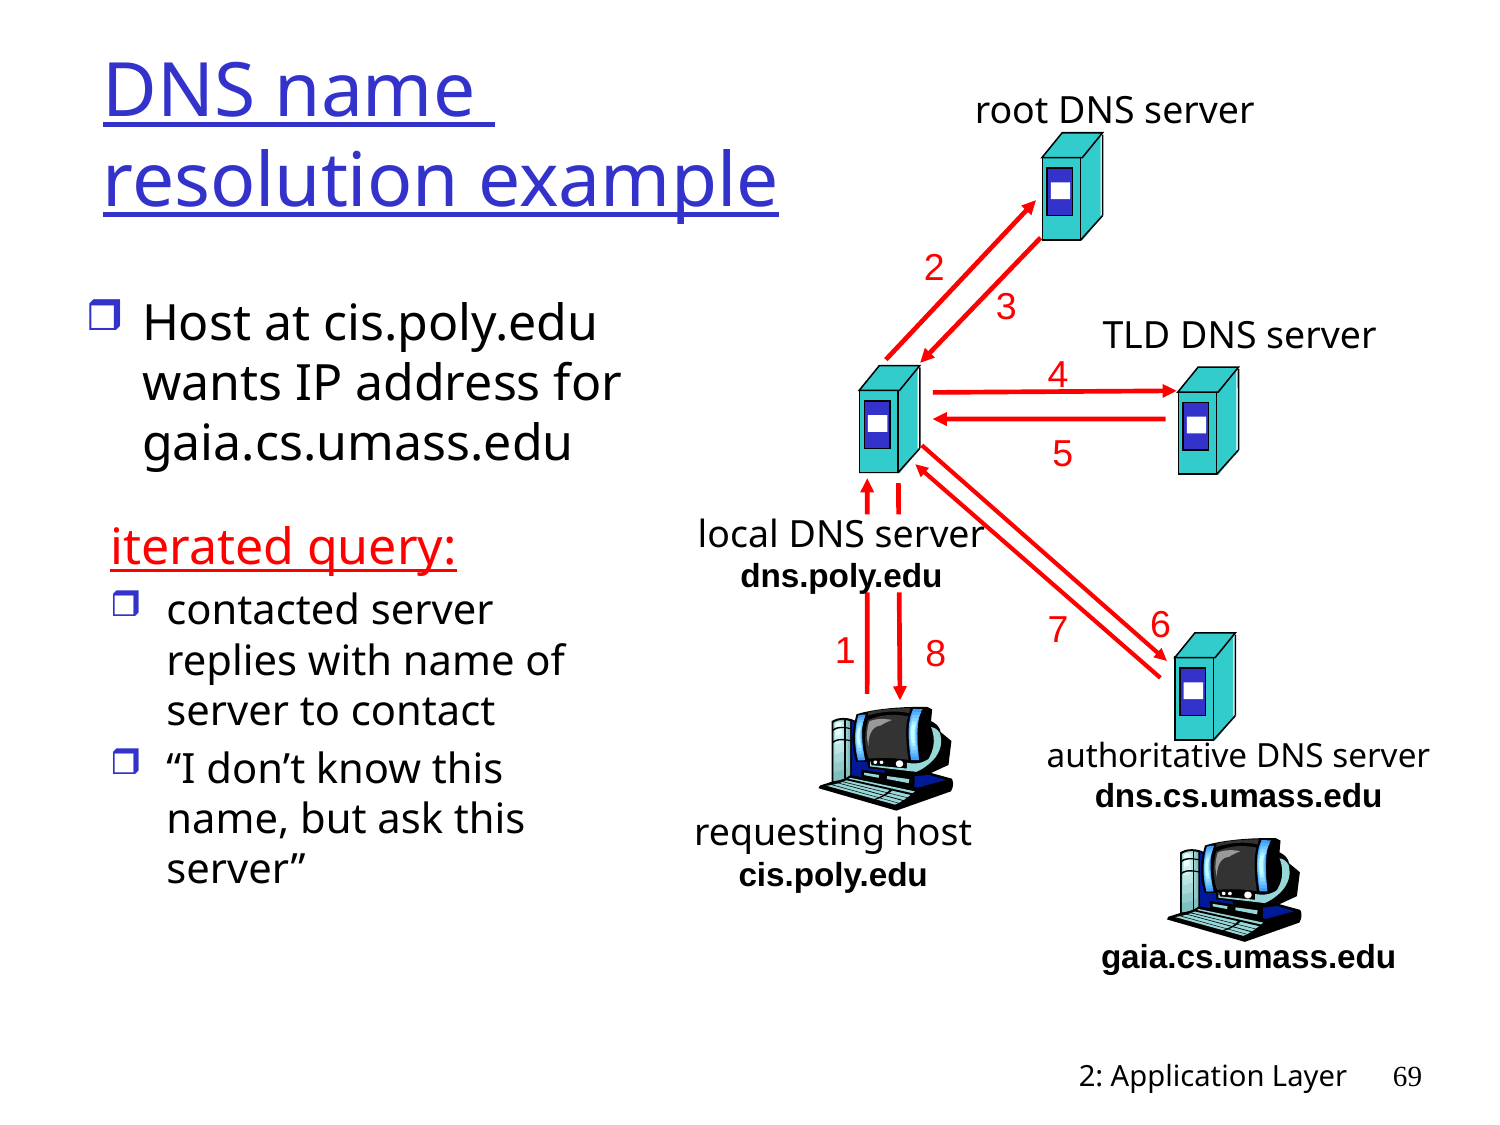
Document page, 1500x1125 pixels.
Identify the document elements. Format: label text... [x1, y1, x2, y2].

text_box requesting host cis.poly.edu [679, 800, 988, 901]
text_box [818, 705, 956, 811]
text_box 3 [980, 274, 1032, 335]
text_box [677, 501, 1006, 603]
text_box [920, 300, 980, 363]
text_box authoritative DNS server dns.cs.umass.edu [1031, 726, 1446, 822]
text_box iterated query: contacted server replies with name of server to contact “I don’t know this name, but ask this server” [95, 507, 615, 937]
list Host at cis.poly.edu wants IP address for gaia.cs.umass.edu [70, 282, 656, 1046]
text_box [1174, 632, 1236, 741]
text_box 7 [1032, 597, 1083, 658]
text_box [893, 610, 907, 701]
text_box [1083, 384, 1172, 398]
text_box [1177, 366, 1239, 476]
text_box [1041, 132, 1103, 241]
text_box TLD DNS server [1074, 303, 1405, 364]
text_box 1 [820, 618, 871, 679]
text_box 8 [910, 621, 962, 682]
text_box gaia.cs.umass.edu [1086, 927, 1412, 983]
text_box 2 [909, 235, 960, 296]
text_box 4 [1032, 342, 1083, 402]
slide_number 69 [1362, 1049, 1438, 1125]
title DNS name resolution example [87, 37, 1363, 226]
footer 2: Application Layer [887, 1049, 1362, 1125]
text_box 6 [1135, 592, 1186, 653]
text_box [1010, 522, 1167, 661]
text_box [861, 483, 874, 500]
text_box [925, 466, 957, 500]
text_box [858, 365, 920, 474]
text_box [932, 412, 1166, 426]
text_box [1166, 836, 1304, 943]
text_box 5 [1037, 422, 1088, 482]
